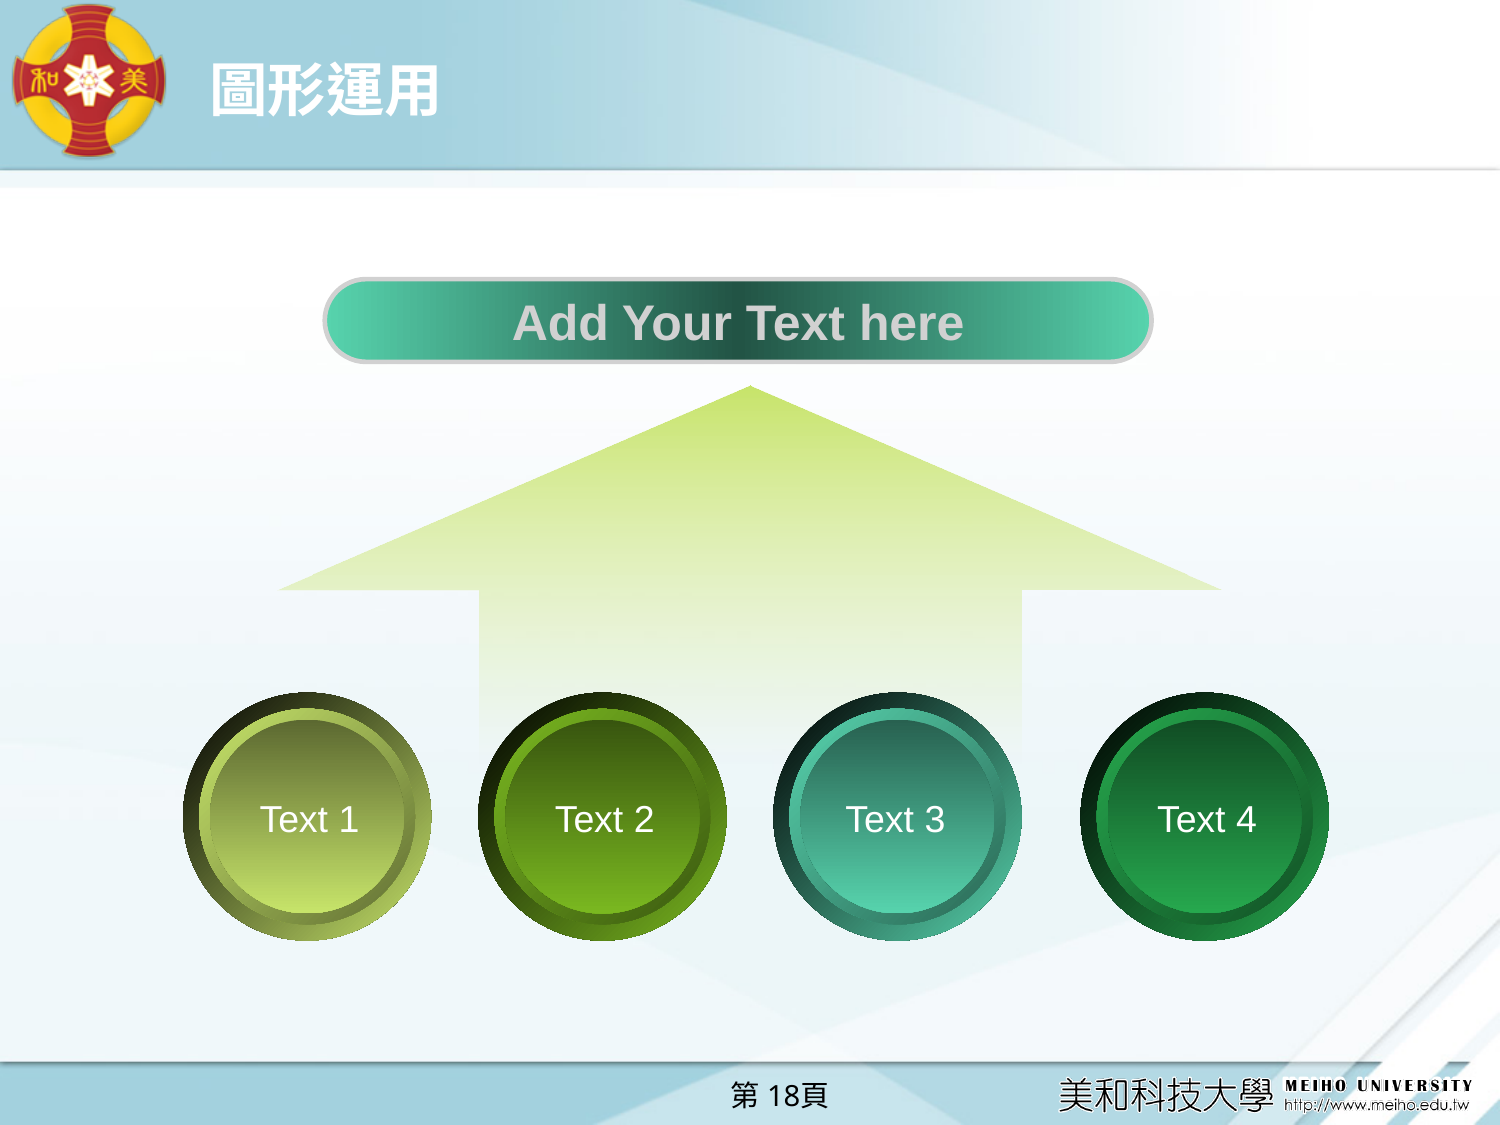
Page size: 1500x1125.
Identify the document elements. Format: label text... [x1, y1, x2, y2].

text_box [182, 692, 432, 941]
text_box [277, 385, 1223, 764]
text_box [773, 692, 1022, 941]
title 圖形運用 [194, 18, 1235, 157]
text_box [478, 692, 727, 941]
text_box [1080, 692, 1330, 941]
text_box Add Your Text here [324, 279, 1152, 362]
picture [0, 0, 1500, 1125]
